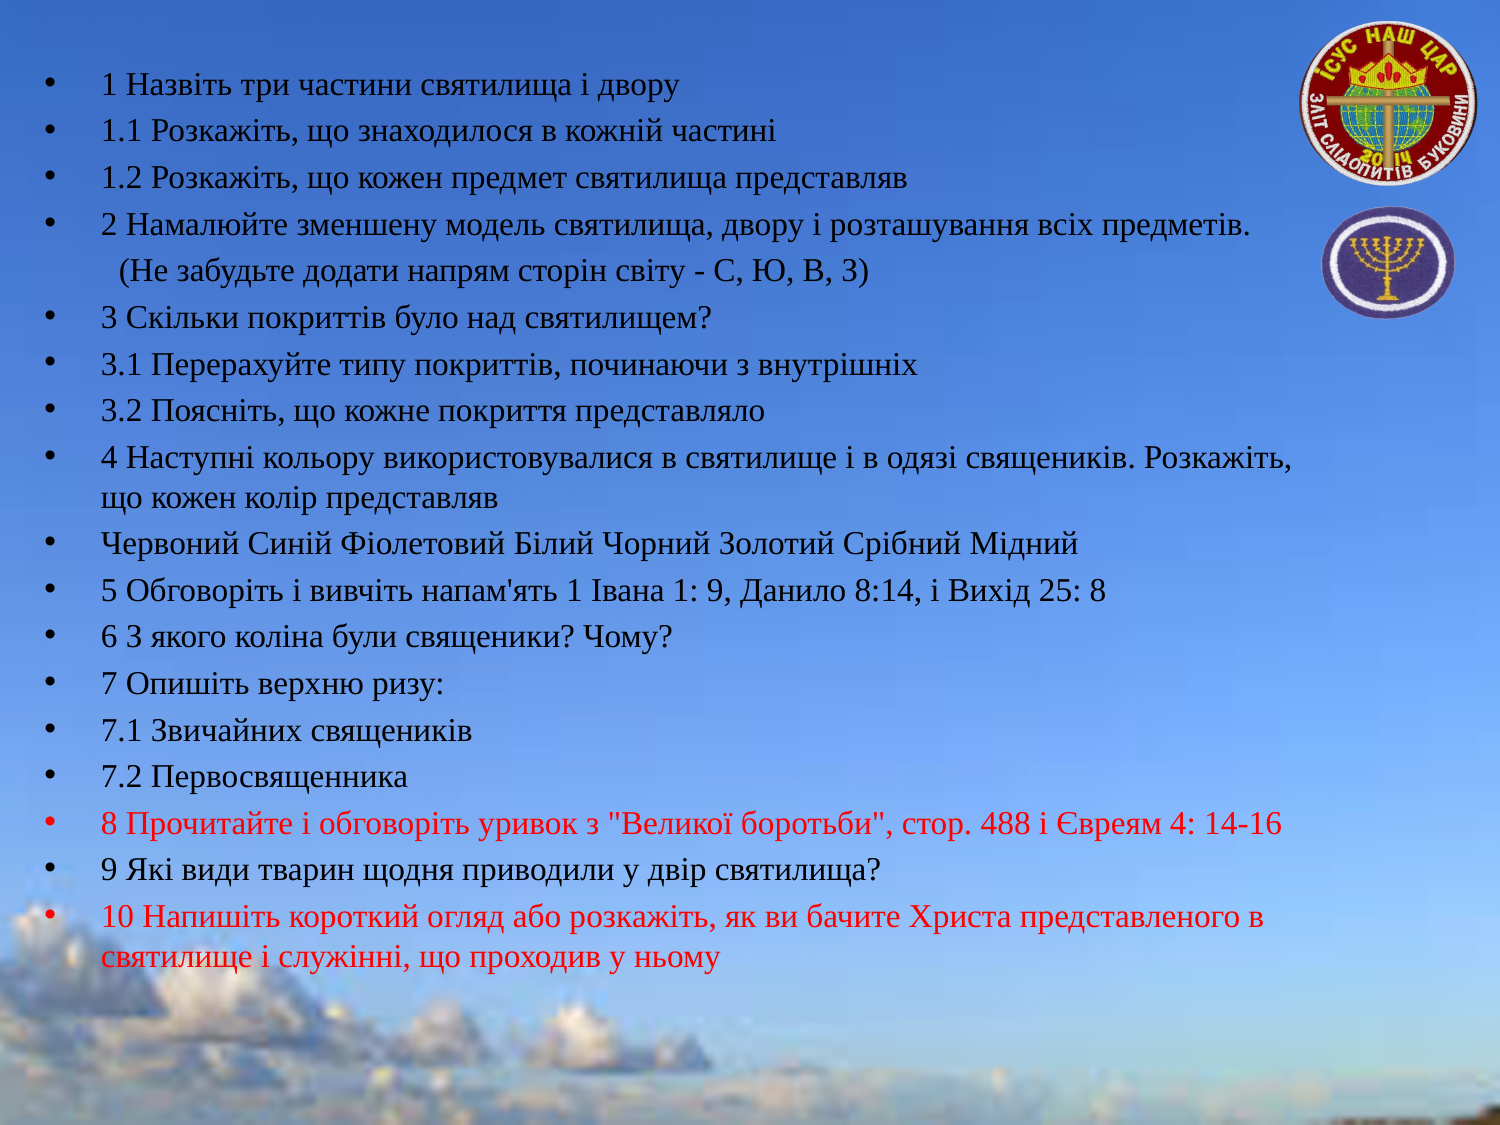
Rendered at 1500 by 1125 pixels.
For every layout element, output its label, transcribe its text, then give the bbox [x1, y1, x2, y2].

list 1 Назвіть три частини святилища і двору 1.1 Розкажіть, що знаходилося в кожній частині 1.2 Розкажіть, що кожен предмет святилища представляв 2 Намалюйте зменшену модель святилища, двору і розташування всіх предметів. (Не забудьте додати напрям сторін світу - С, Ю, В, З) 3 Скільки покриттів було над святилищем? 3.1 Перерахуйте типу покриттів, починаючи з внутрішніх 3.2 Поясніть, що кожне покриття представляло 4 Наступні кольору використовувалися в святилище і в одязі священиків. Розкажіть, що кожен колір представляв Червоний Синій Фіолетовий Білий Чорний Золотий Срібний Мідний 5 Обговоріть і вивчіть напам'ять 1 Івана 1: 9, Данило 8:14, і Вихід 25: 8 6 З якого коліна були священики? Чому? 7 Опишіть верхню ризу: 7.1 Звичайних священиків 7.2 Первосвященника 8 Прочитайте і обговоріть уривок з "Великої боротьби", стор. 488 і Євреям 4: 14-16 9 Які види тварин щодня приводили у двір святилища? 10 Напишіть короткий огляд або розкажіть, як ви бачите Христа представленого в святилище і служінні, що проходив у ньому [29, 54, 1341, 1005]
picture [0, 0, 1500, 1125]
